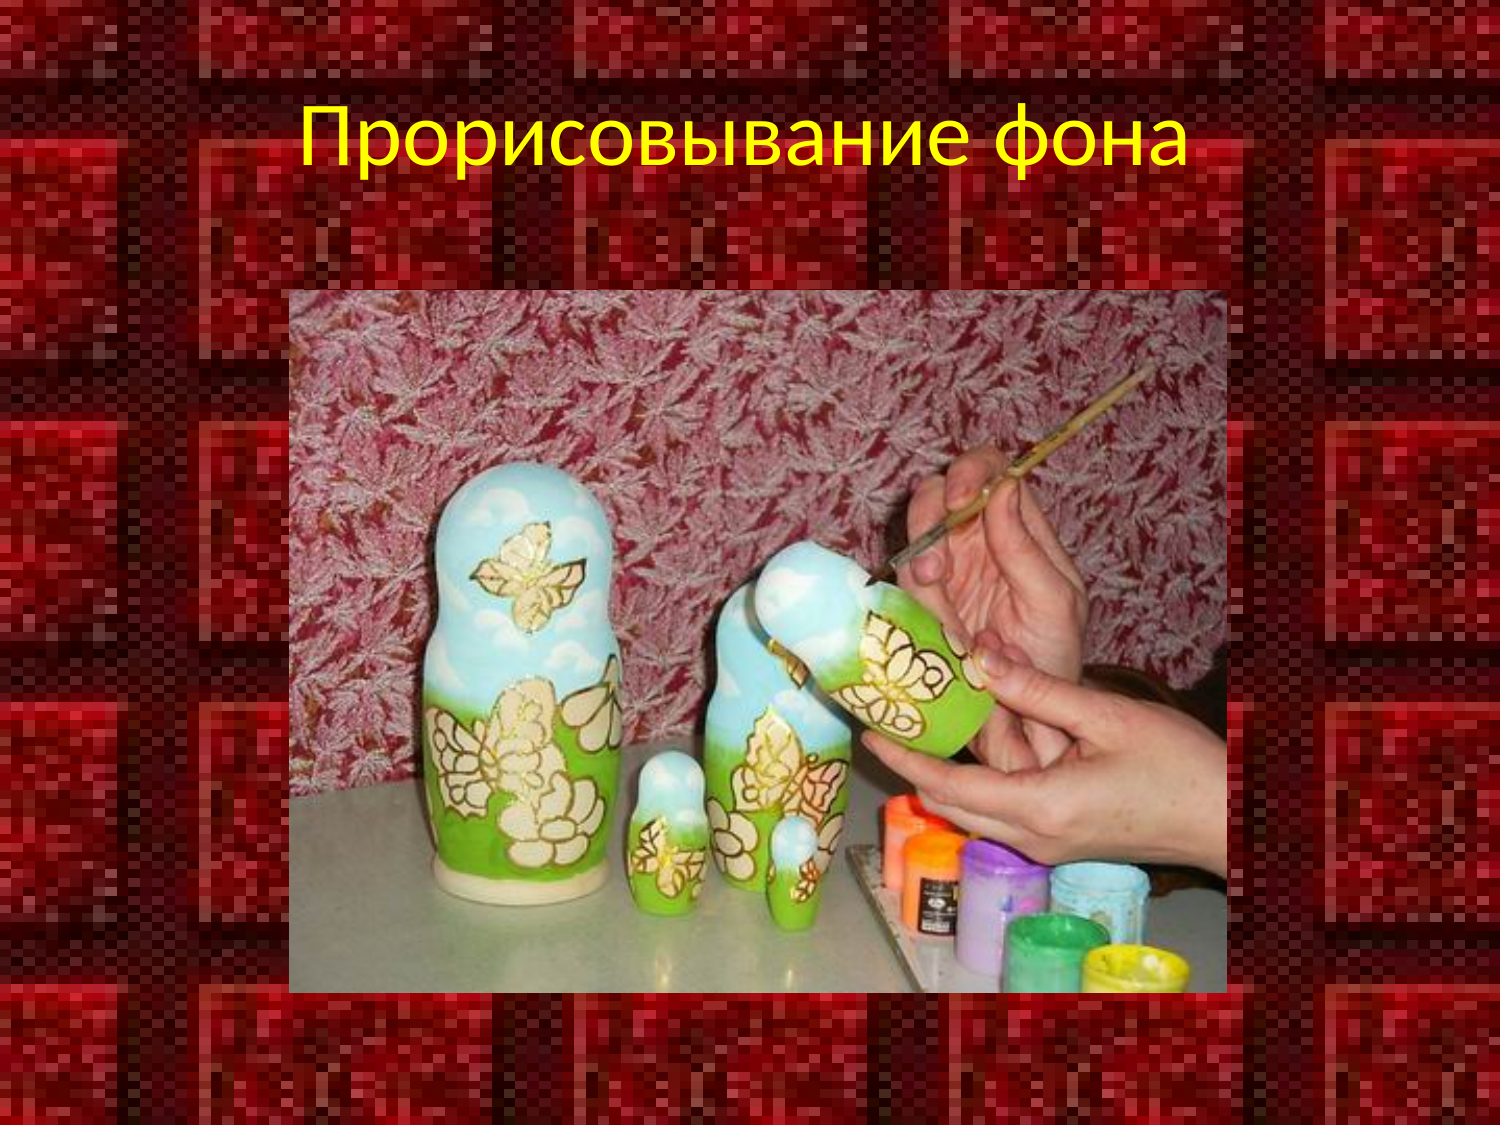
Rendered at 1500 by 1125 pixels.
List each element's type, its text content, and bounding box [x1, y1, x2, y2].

title Прорисовывание фона [70, 35, 1421, 223]
picture [0, 0, 1500, 1125]
